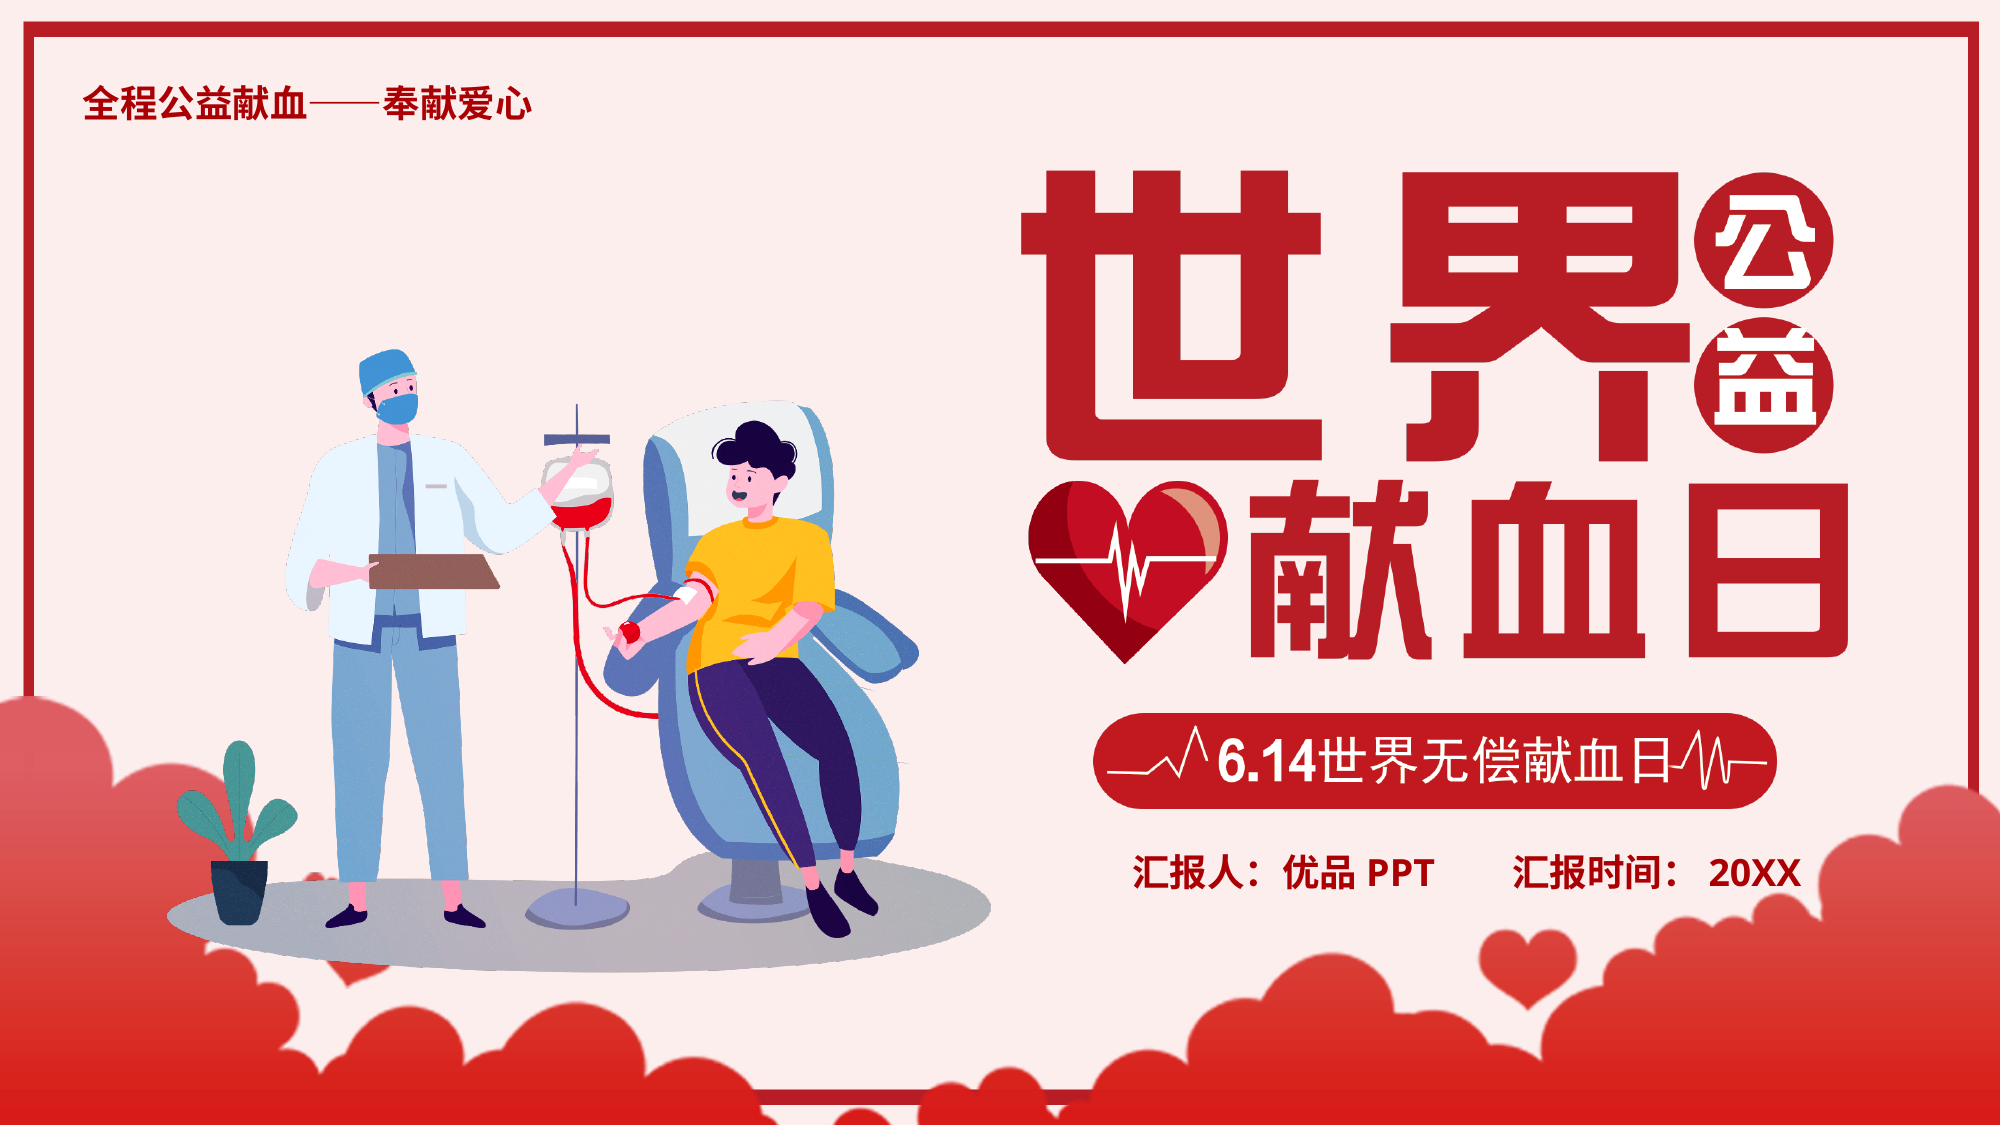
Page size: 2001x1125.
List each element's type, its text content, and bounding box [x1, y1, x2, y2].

text_box 全程公益献血——奉献爱心 [67, 72, 548, 133]
picture [0, 0, 2000, 1125]
